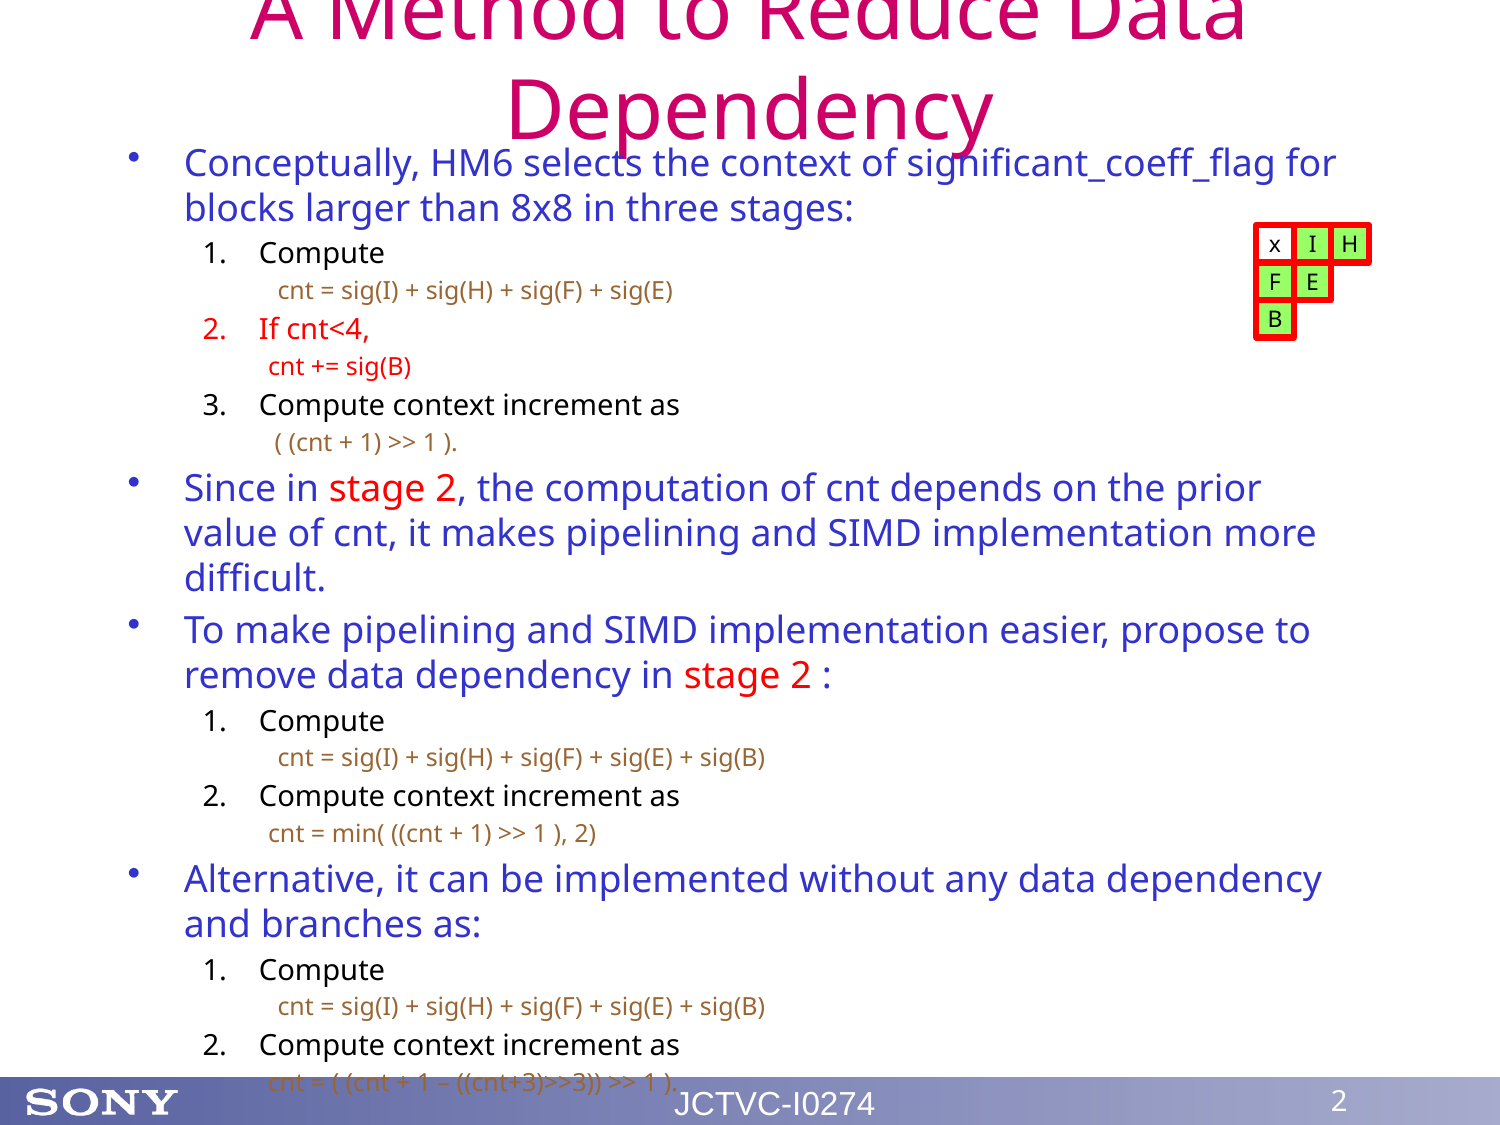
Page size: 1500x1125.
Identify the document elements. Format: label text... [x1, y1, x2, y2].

list Conceptually, HM6 selects the context of significant_coeff_flag for blocks larger than 8x8 in three stages: Compute cnt = sig(I) + sig(H) + sig(F) + sig(E) If cnt<4, cnt += sig(B) Compute context increment as ( (cnt + 1) >> 1 ). Since in stage 2, the computation of cnt depends on the prior value of cnt, it makes pipelining and SIMD implementation more difficult. To make pipelining and SIMD implementation easier, propose to remove data dependency in stage 2 : Compute cnt = sig(I) + sig(H) + sig(F) + sig(E) + sig(B) Compute context increment as cnt = min( ((cnt + 1) >> 1 ), 2) Alternative, it can be implemented without any data dependency and branches as: Compute cnt = sig(I) + sig(H) + sig(F) + sig(E) + sig(B) Compute context increment as cnt = ( (cnt + 1 – ((cnt+3)>>3)) >> 1 ). [112, 131, 1369, 1069]
slide_number 2 [1049, 1074, 1363, 1125]
title A Method to Reduce Data Dependency [0, 0, 1500, 115]
picture [26, 1088, 178, 1116]
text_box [1256, 224, 1369, 338]
footer JCTVC-I0274 [537, 1074, 1013, 1125]
